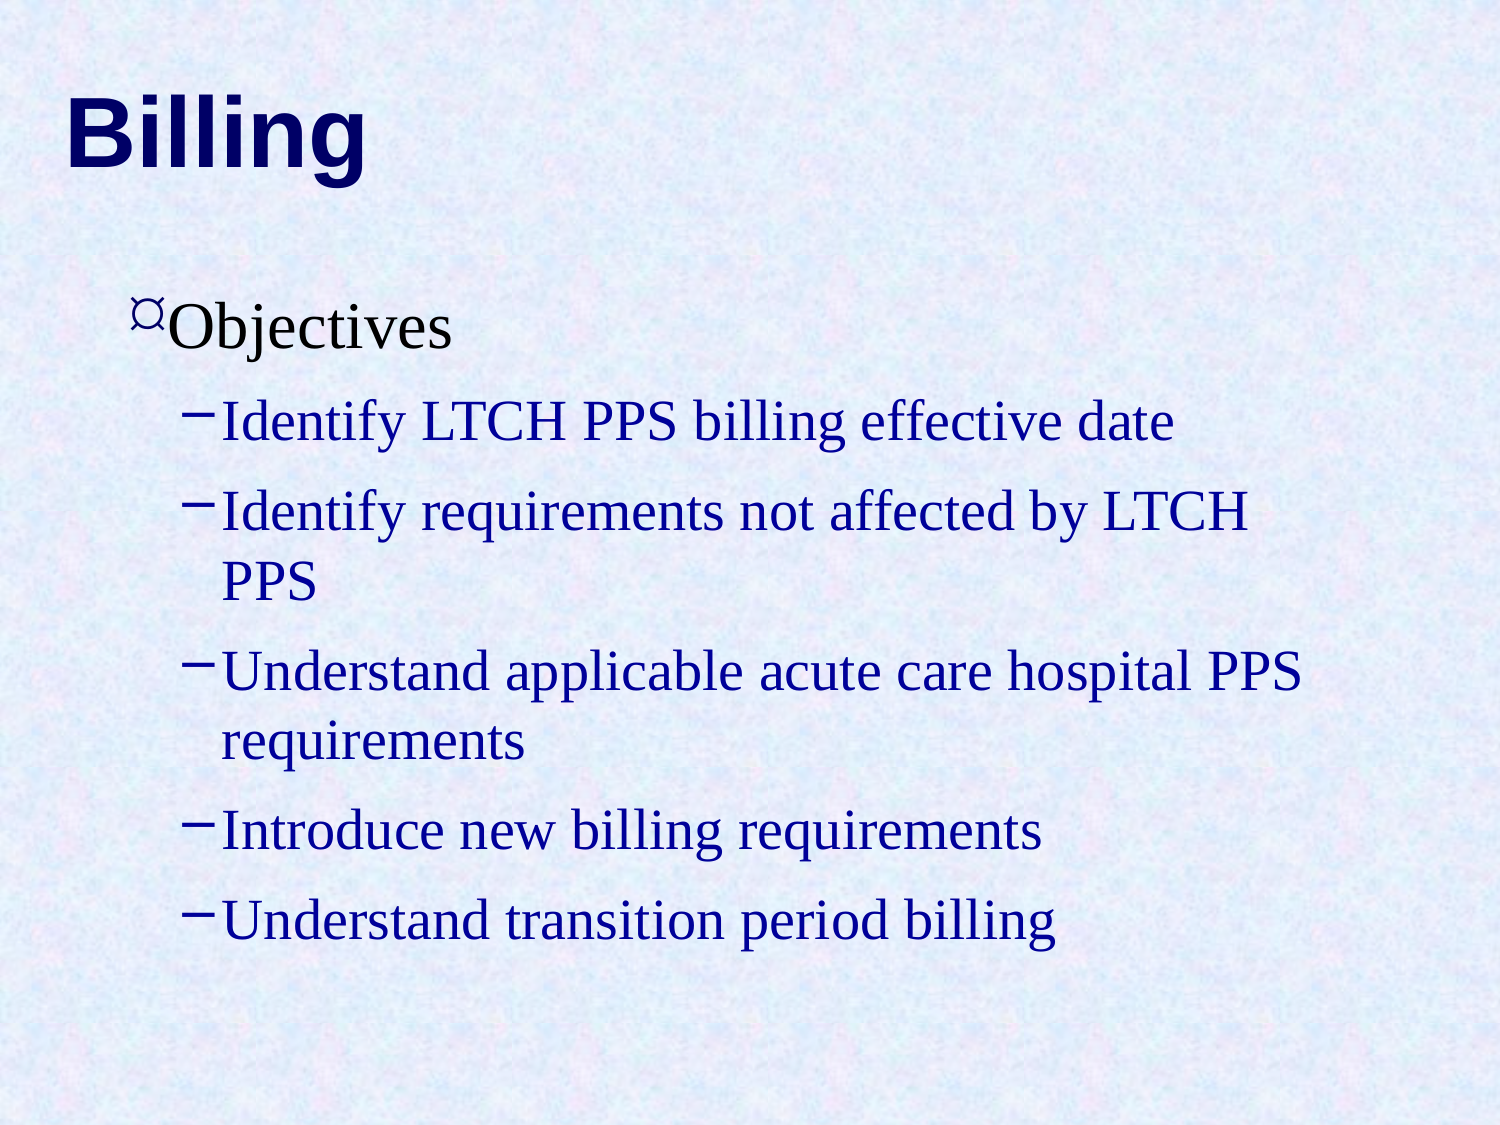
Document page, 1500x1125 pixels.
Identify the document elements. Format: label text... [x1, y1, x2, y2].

list Objectives Identify LTCH PPS billing effective date Identify requirements not affected by LTCH PPS Understand applicable acute care hospital PPS requirements Introduce new billing requirements Understand transition period billing [112, 275, 1375, 1050]
title Billing [50, 37, 1450, 238]
